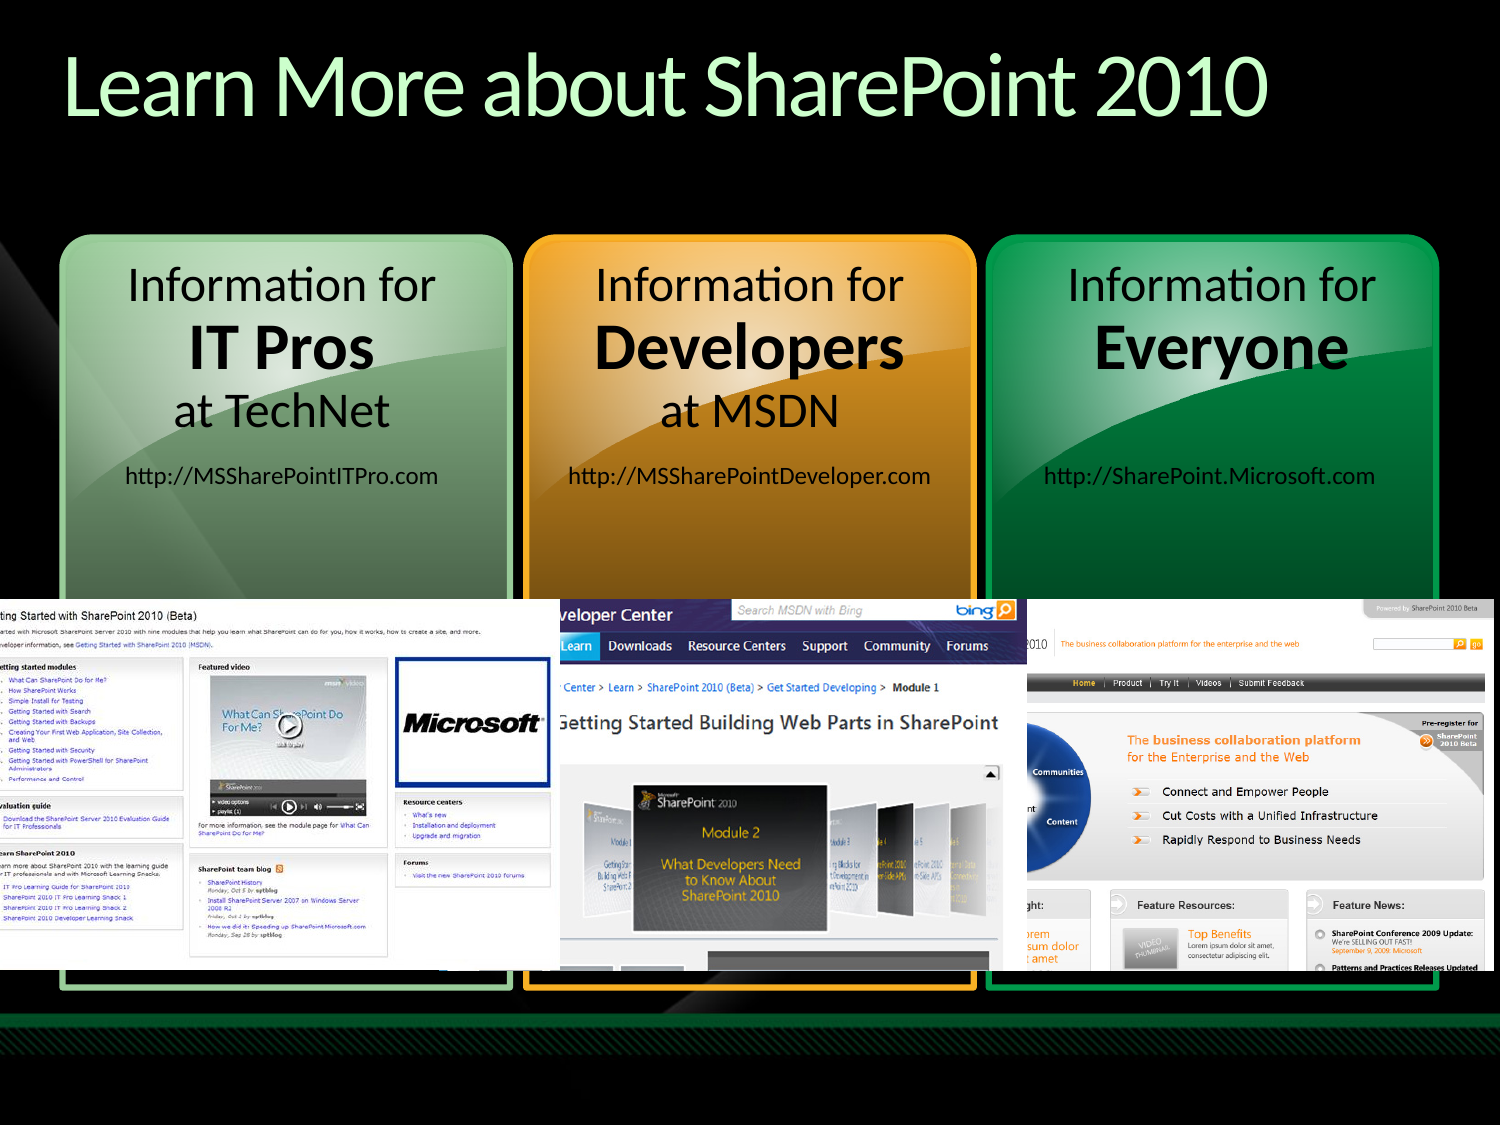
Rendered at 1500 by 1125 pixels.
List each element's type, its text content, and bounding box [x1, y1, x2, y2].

text_box [57, 981, 515, 992]
text_box http://SharePoint.Microsoft.com [1043, 462, 1377, 490]
text_box [521, 982, 979, 992]
text_box [57, 232, 515, 599]
text_box [993, 242, 1432, 505]
text_box [530, 242, 969, 505]
text_box Information for Developers at MSDN http://MSSharePointDeveloper.com [568, 257, 932, 490]
text_box Information for IT Pros at TechNet http://MSSharePointITPro.com [124, 257, 440, 490]
title Learn More about SharePoint 2010 [62, 37, 1438, 138]
text_box [521, 232, 979, 599]
text_box [67, 242, 506, 505]
text_box [984, 983, 1441, 992]
text_box Information for Everyone [1067, 257, 1378, 384]
text_box [984, 232, 1441, 599]
picture [0, 0, 1500, 1125]
